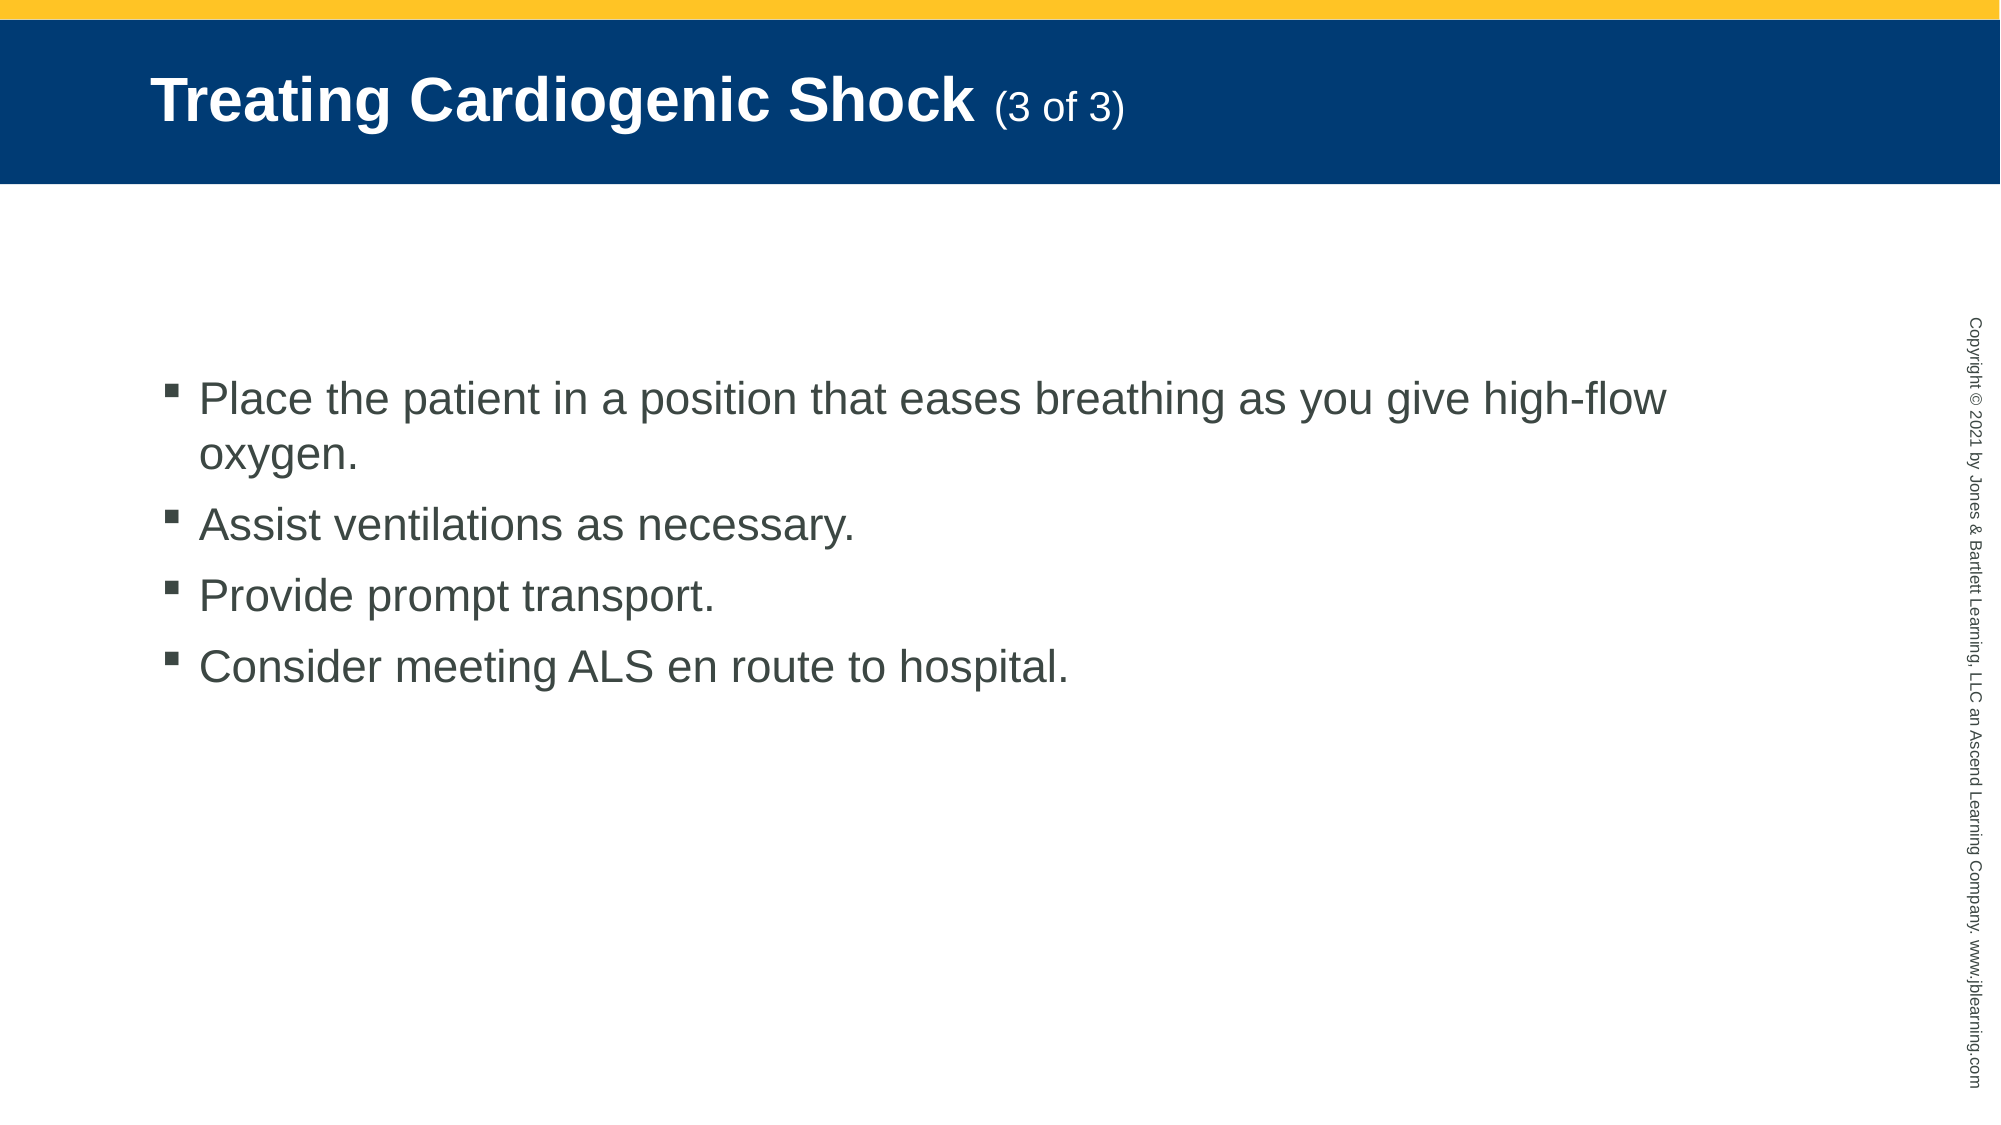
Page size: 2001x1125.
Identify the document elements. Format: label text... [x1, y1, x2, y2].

list Place the patient in a position that eases breathing as you give high-flow oxygen. Assist ventilations as necessary. Provide prompt transport. Consider meeting ALS en route to hospital. [146, 361, 1859, 1016]
title Treating Cardiogenic Shock (3 of 3) [0, 19, 2000, 185]
